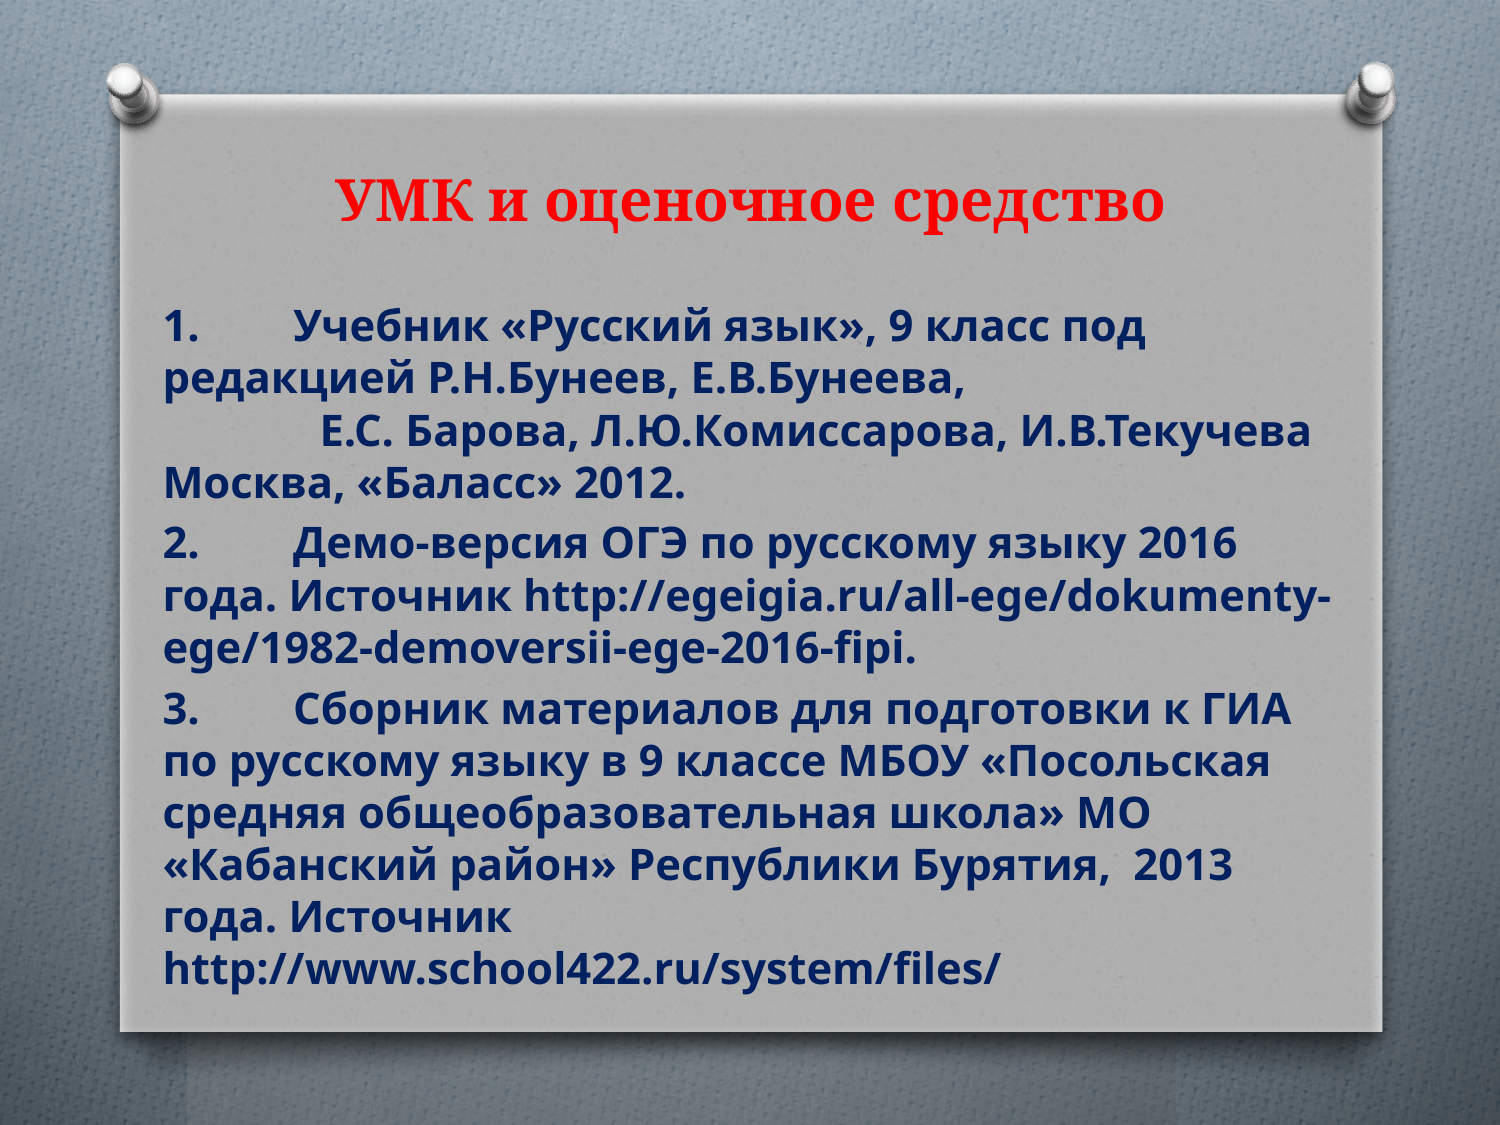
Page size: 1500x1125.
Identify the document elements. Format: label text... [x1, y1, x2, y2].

title УМК и оценочное средство [179, 134, 1323, 290]
list 1. Учебник «Русский язык», 9 класс под редакцией Р.Н.Бунеев, Е.В.Бунеева, Е.С. Барова, Л.Ю.Комиссарова, И.В.Текучева Москва, «Баласс» 2012. 2. Демо-версия ОГЭ по русскому языку 2016 года. Источник http://egeigia.ru/all-ege/dokumenty-ege/1982-demoversii-ege-2016-fipi. 3. Сборник материалов для подготовки к ГИА по русскому языку в 9 классе МБОУ «Посольская средняя общеобразовательная школа» МО «Кабанский район» Республики Бурятия, 2013 года. Источник http://www.school422.ru/system/files/ [147, 290, 1365, 1047]
picture [1317, 35, 1439, 156]
picture [75, 29, 198, 153]
